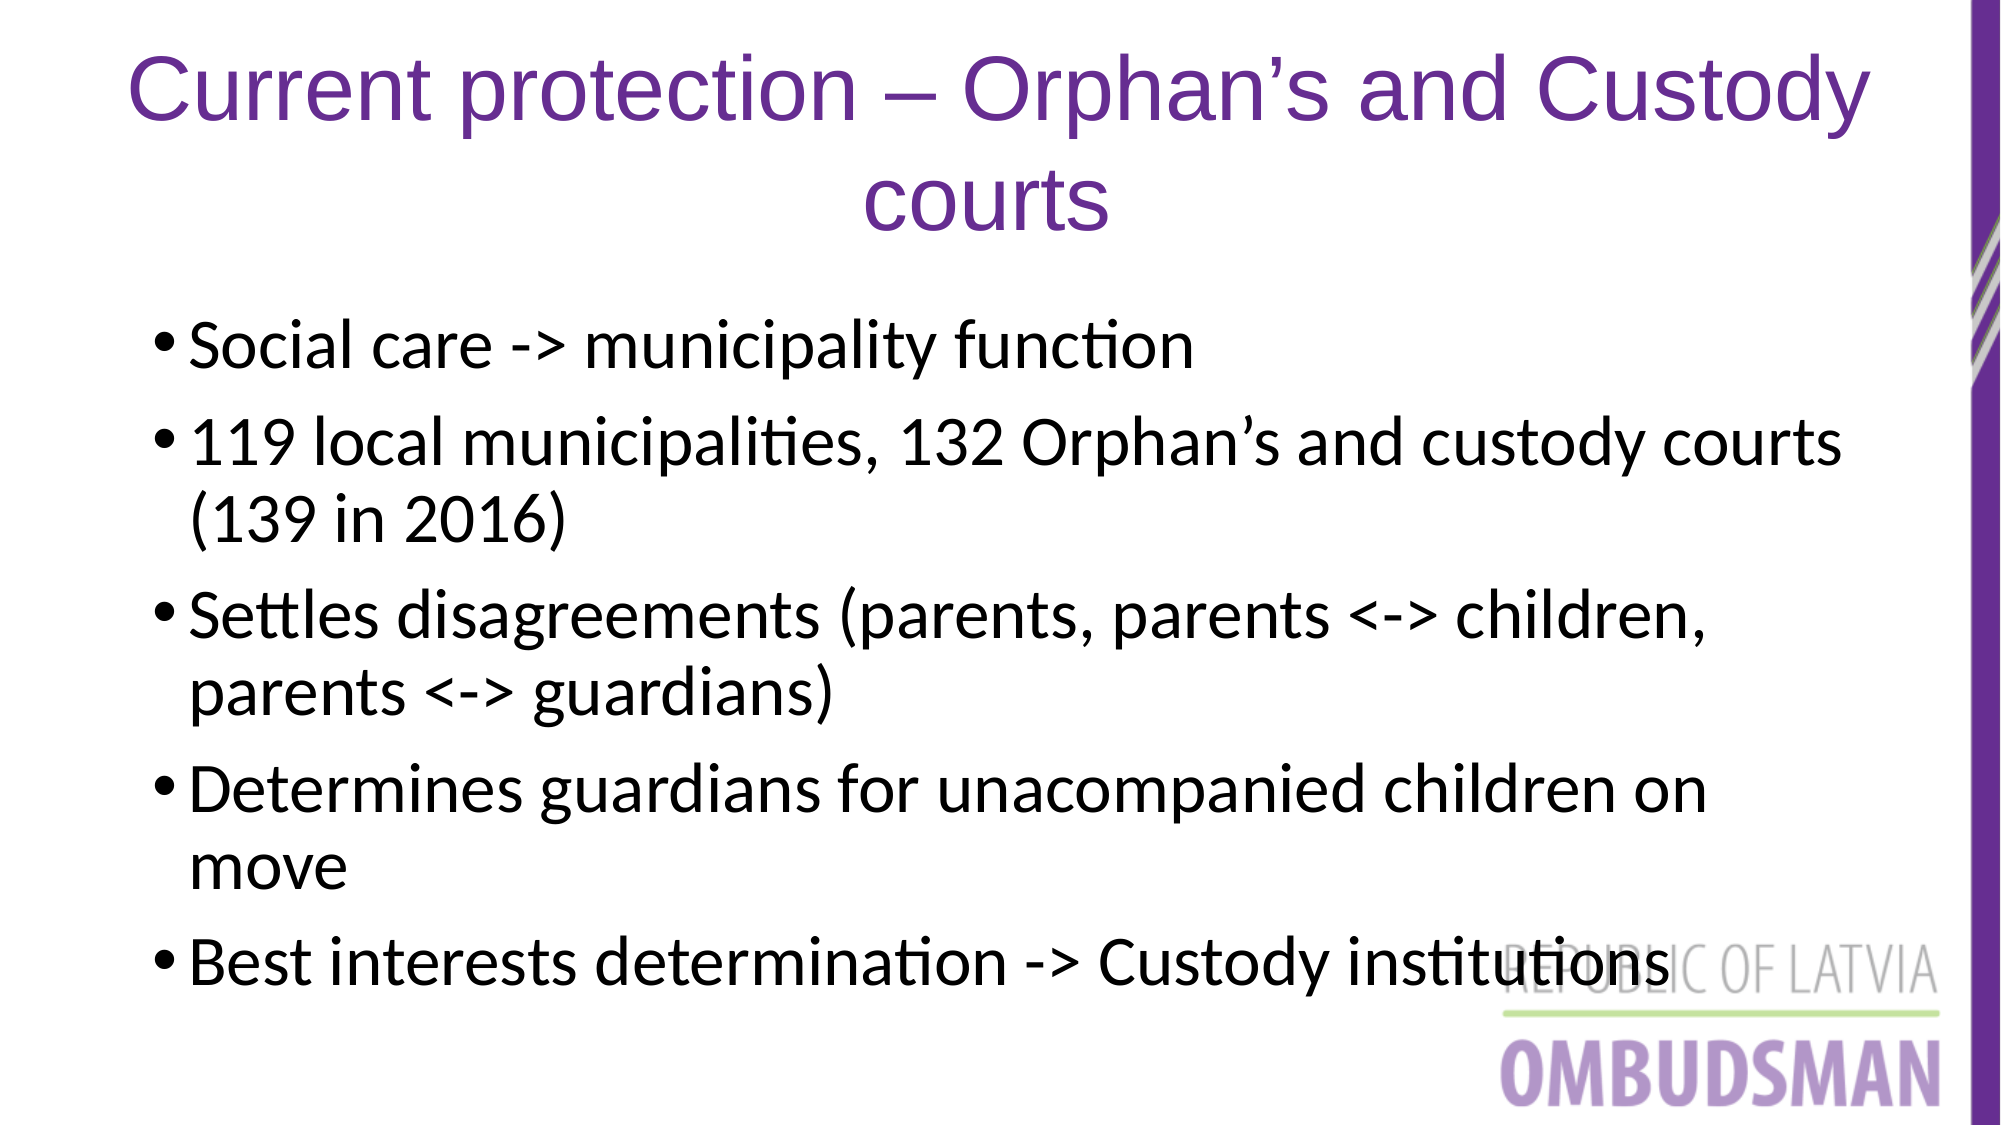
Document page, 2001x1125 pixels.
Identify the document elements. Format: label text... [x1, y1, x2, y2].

list Social care -> municipality function 119 local municipalities, 132 Orphan’s and custody courts (139 in 2016) Settles disagreements (parents, parents <-> children, parents <-> guardians) Determines guardians for unacompanied children on move Best interests determination -> Custody institutions [137, 299, 1863, 1014]
picture [0, 0, 2001, 1125]
text_box Current protection – Orphan’s and Custody courts [0, 21, 2000, 256]
